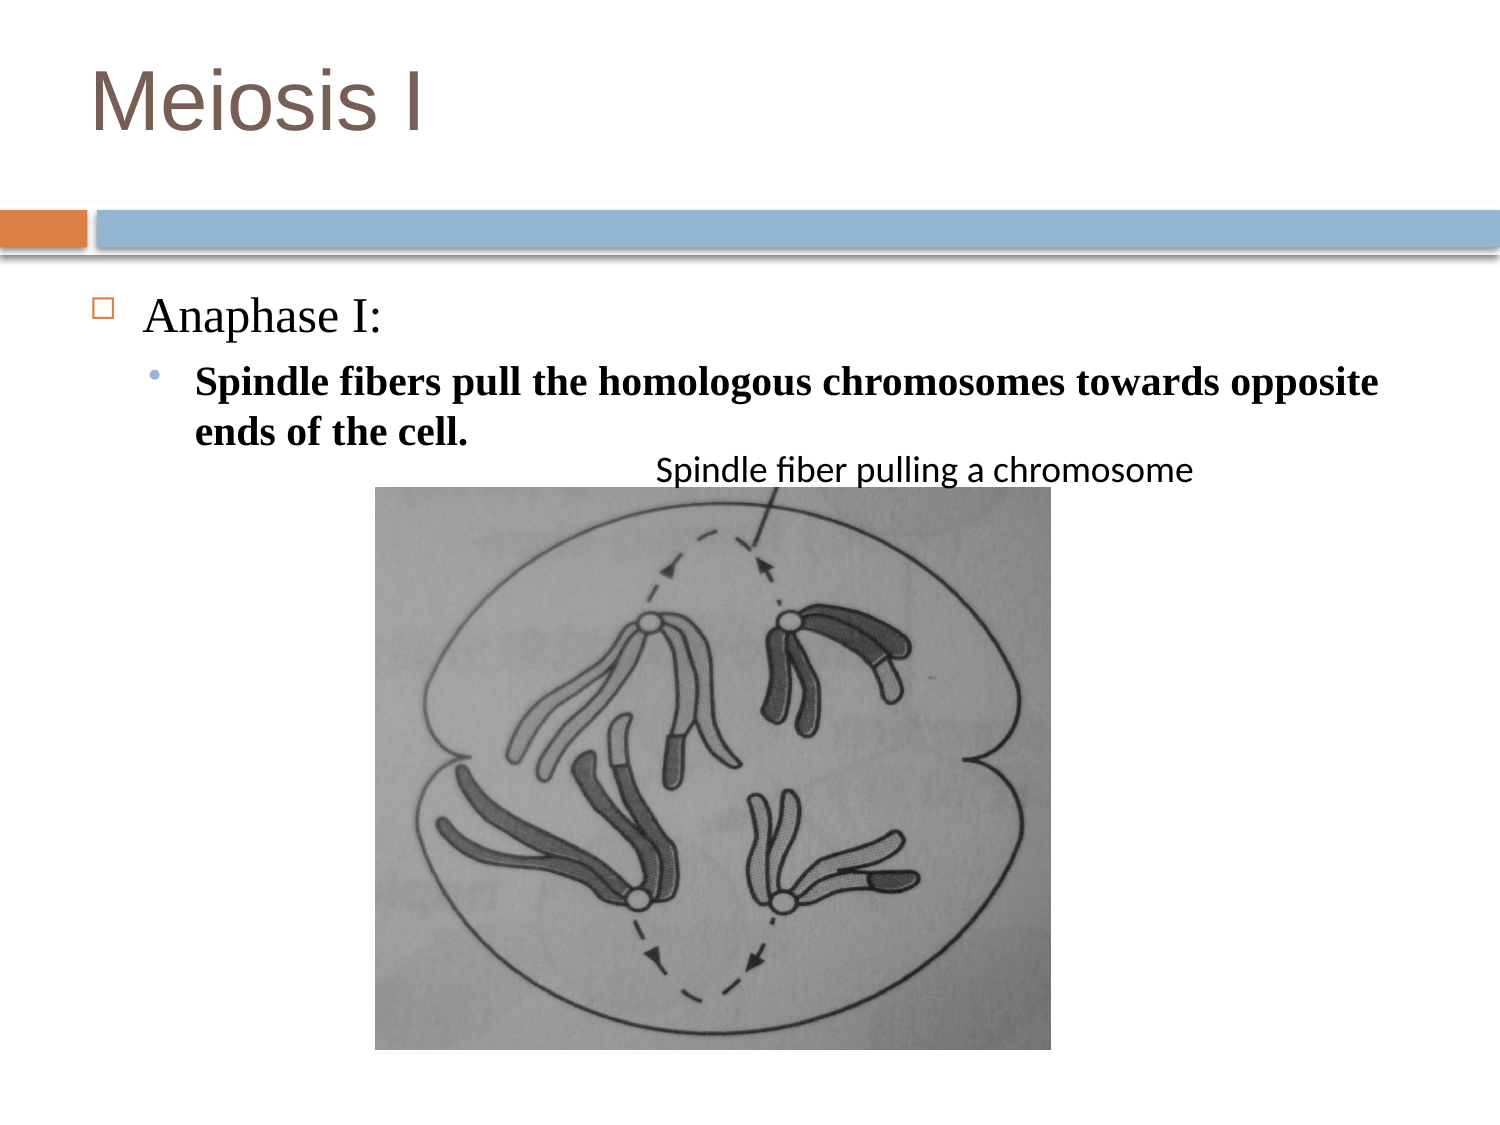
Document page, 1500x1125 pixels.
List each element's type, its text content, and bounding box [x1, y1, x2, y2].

list Anaphase I: Spindle fibers pull the homologous chromosomes towards opposite ends of the cell. [75, 200, 1425, 943]
picture [374, 487, 1051, 1051]
title Meiosis I [75, 37, 1425, 155]
text_box Spindle fiber pulling a chromosome [640, 437, 1210, 498]
